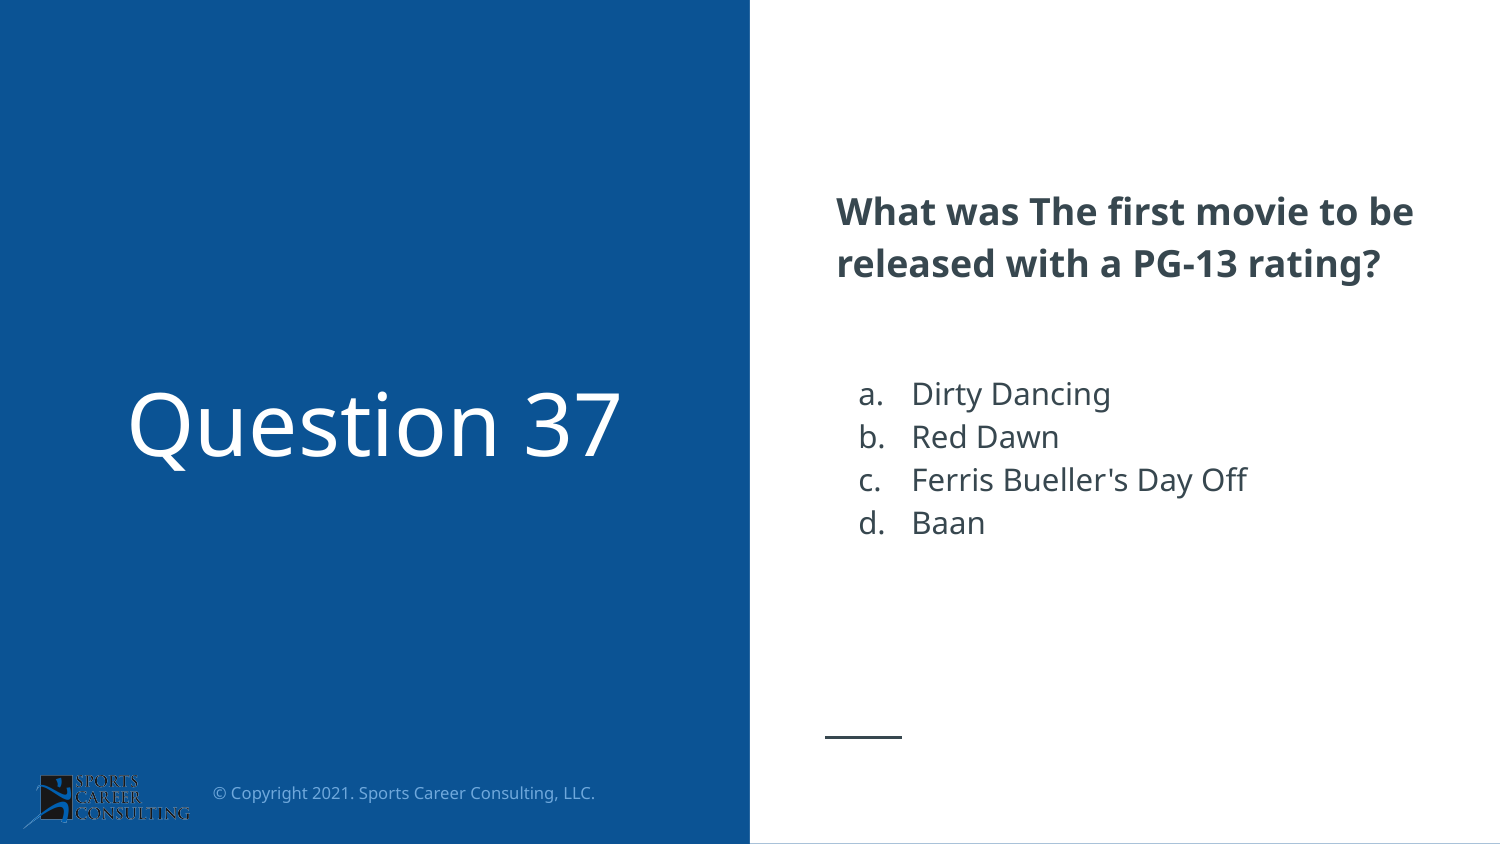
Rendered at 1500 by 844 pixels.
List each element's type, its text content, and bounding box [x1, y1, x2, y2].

title Question 37 [43, 298, 708, 546]
text_box © Copyright 2021. Sports Career Consulting, LLC. [197, 767, 750, 838]
list What was The first movie to be released with a PG-13 rating? Dirty Dancing Red Dawn Ferris Bueller's Day Off Baan [821, 118, 1486, 725]
picture [22, 774, 190, 829]
